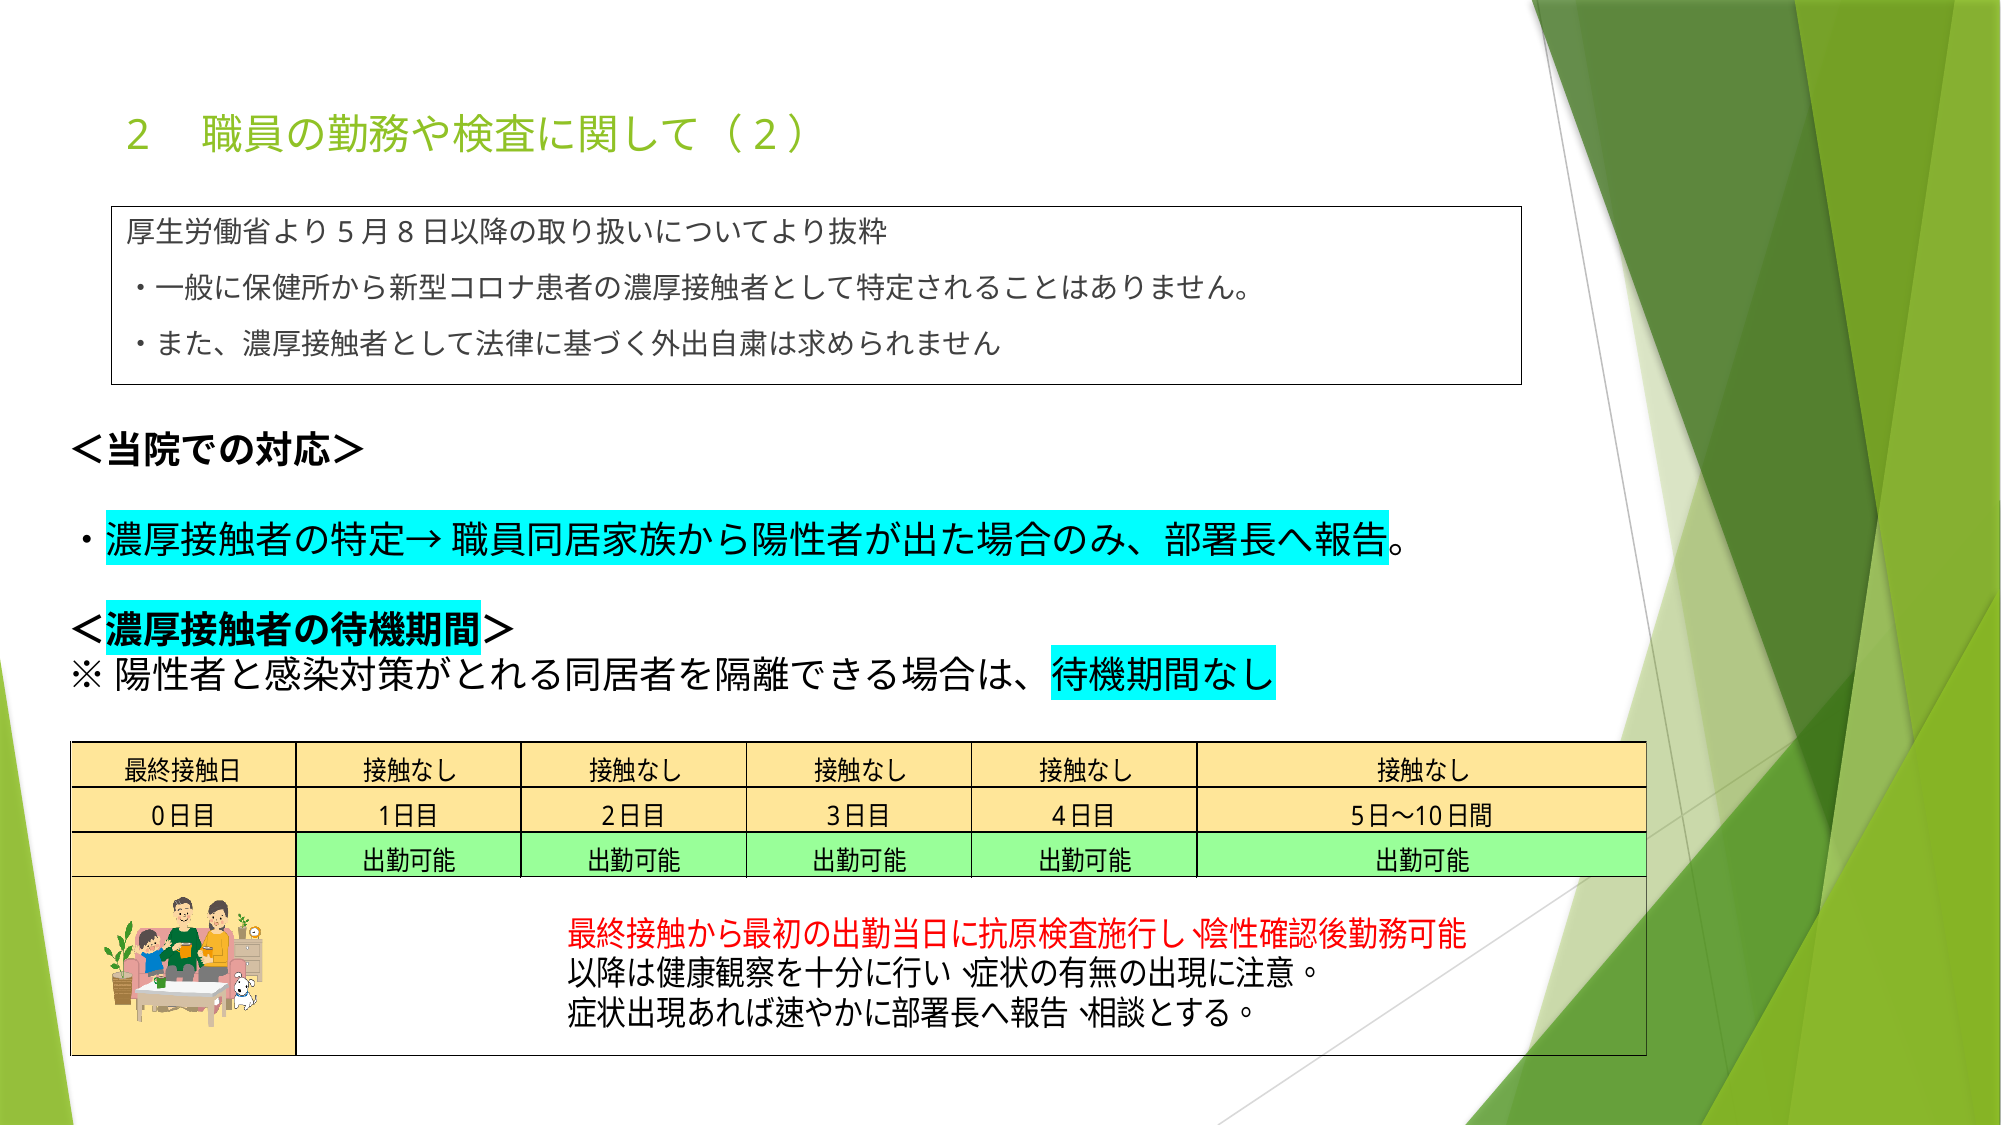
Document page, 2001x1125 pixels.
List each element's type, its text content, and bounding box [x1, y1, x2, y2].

picture [69, 740, 1649, 1058]
title 2 職員の勤務や検査に関して（2） [111, 99, 1522, 206]
list 厚生労働省より5月8日以降の取り扱いについてより抜粋 ・一般に保健所から新型コロナ患者の濃厚接触者として特定されることはありません。 ・また、濃厚接触者として法律に基づく外出自粛は求められません [111, 206, 1522, 385]
text_box ＜当院での対応＞ ・濃厚接触者の特定→ 職員同居家族から陽性者が出た場合のみ、部署長へ報告。 ＜濃厚接触者の待機期間＞ ※陽性者と感染対策がとれる同居者を隔離できる場合は、待機期間なし [53, 419, 1840, 974]
